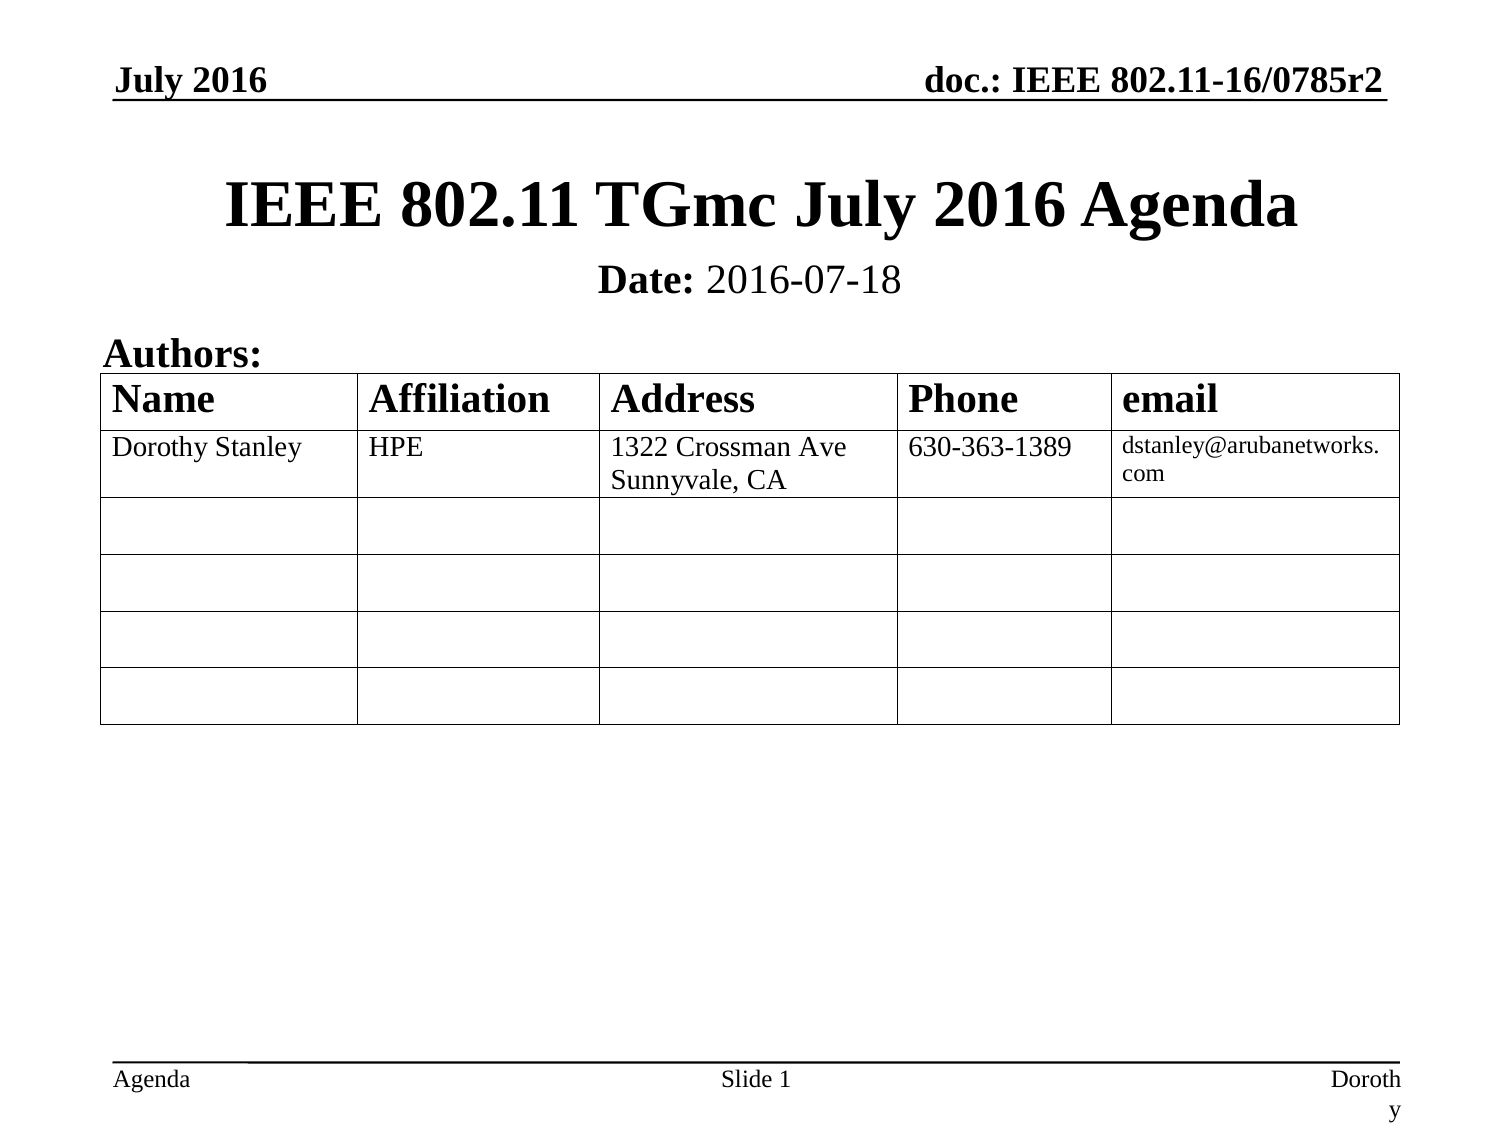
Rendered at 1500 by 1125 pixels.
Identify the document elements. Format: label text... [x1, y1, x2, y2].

text_box Authors: [87, 318, 325, 371]
slide_number Slide 1 [712, 1062, 800, 1093]
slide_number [114, 54, 425, 100]
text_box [85, 372, 1429, 787]
title IEEE 802.11 TGmc July 2016 Agenda [112, 112, 1413, 288]
footer Dorothy Stanley, HP Enterprise [1325, 1062, 1402, 1093]
list Date: 2016-07-18 [112, 249, 1388, 313]
